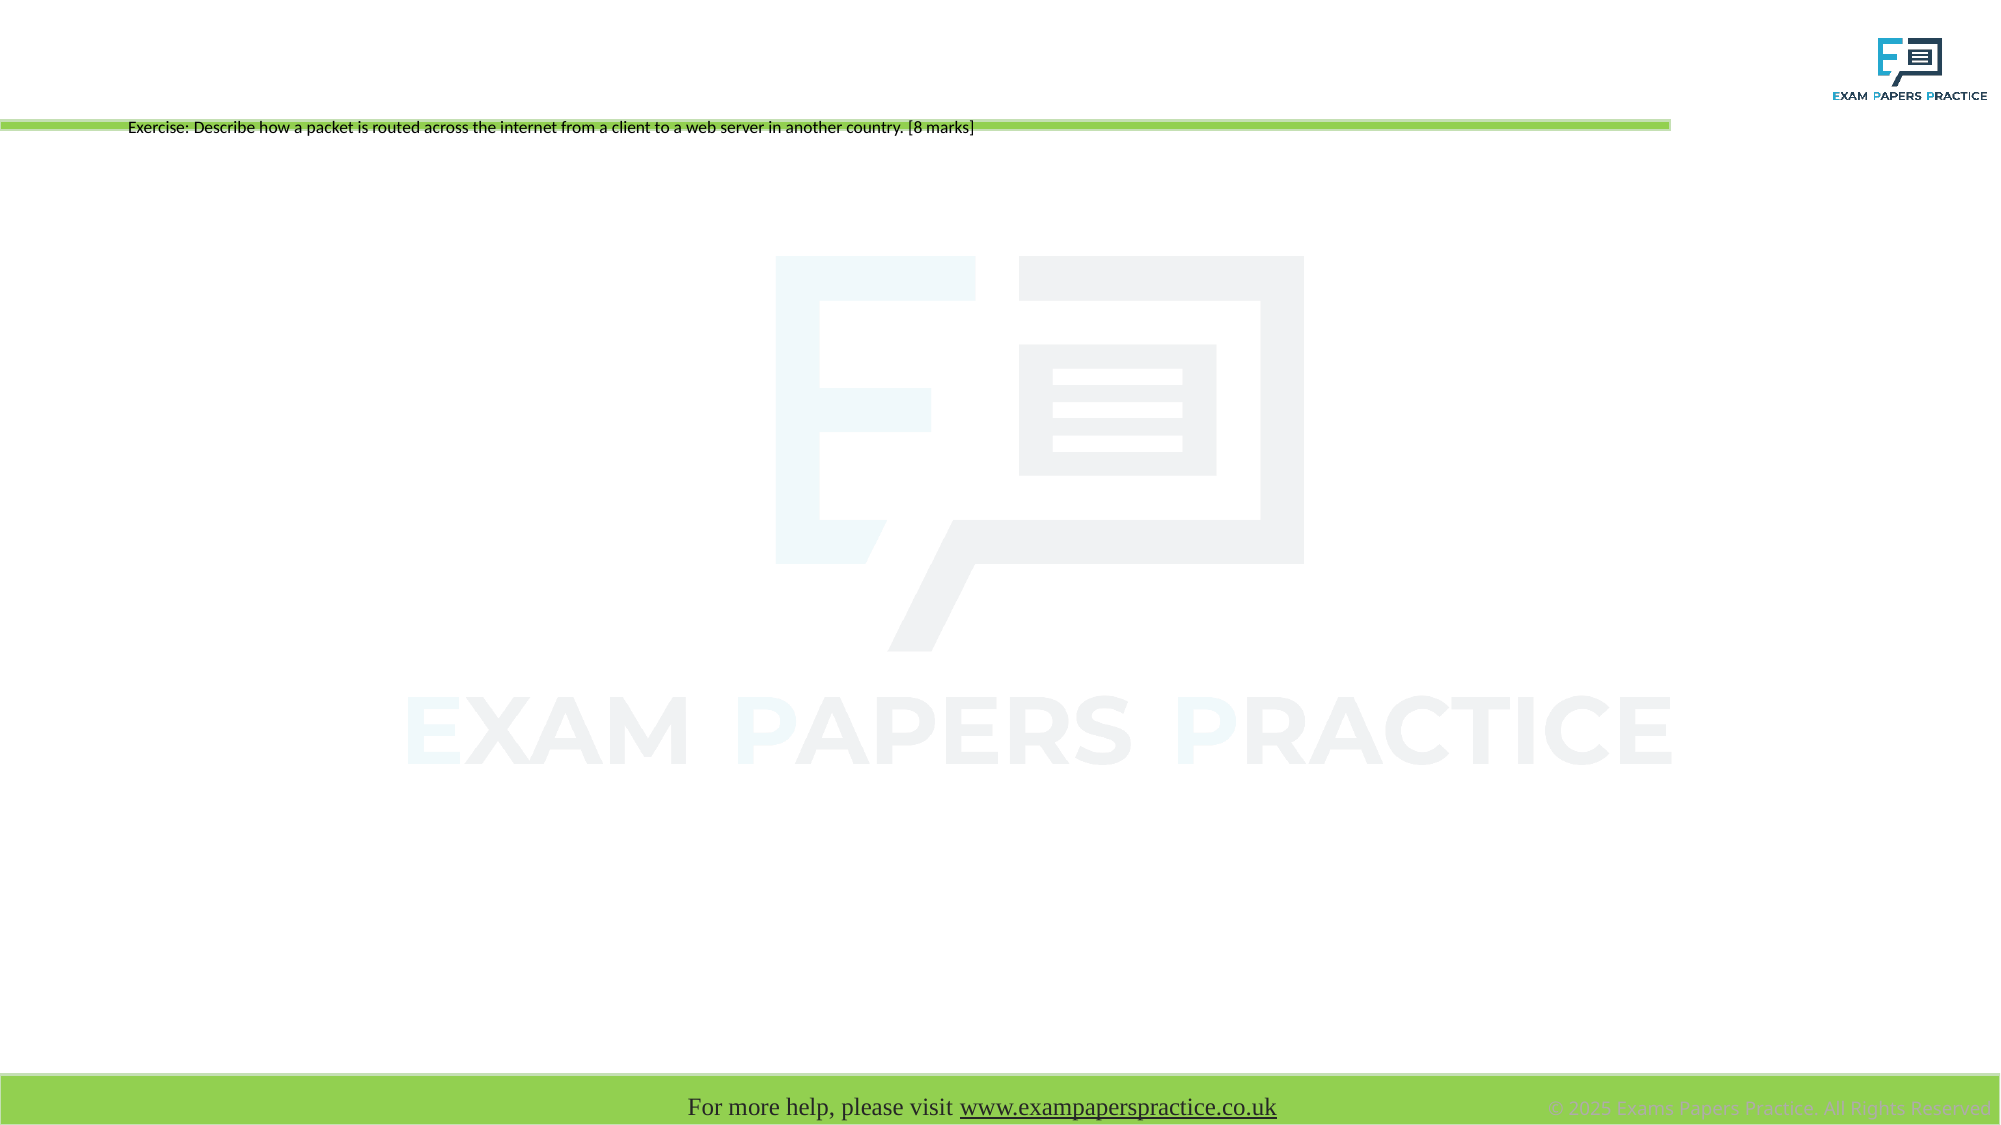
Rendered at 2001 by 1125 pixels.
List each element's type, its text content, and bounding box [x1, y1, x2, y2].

title Exercise: Describe how a packet is routed across the internet from a client to a web server in another country. [8 marks] [113, 107, 1839, 216]
